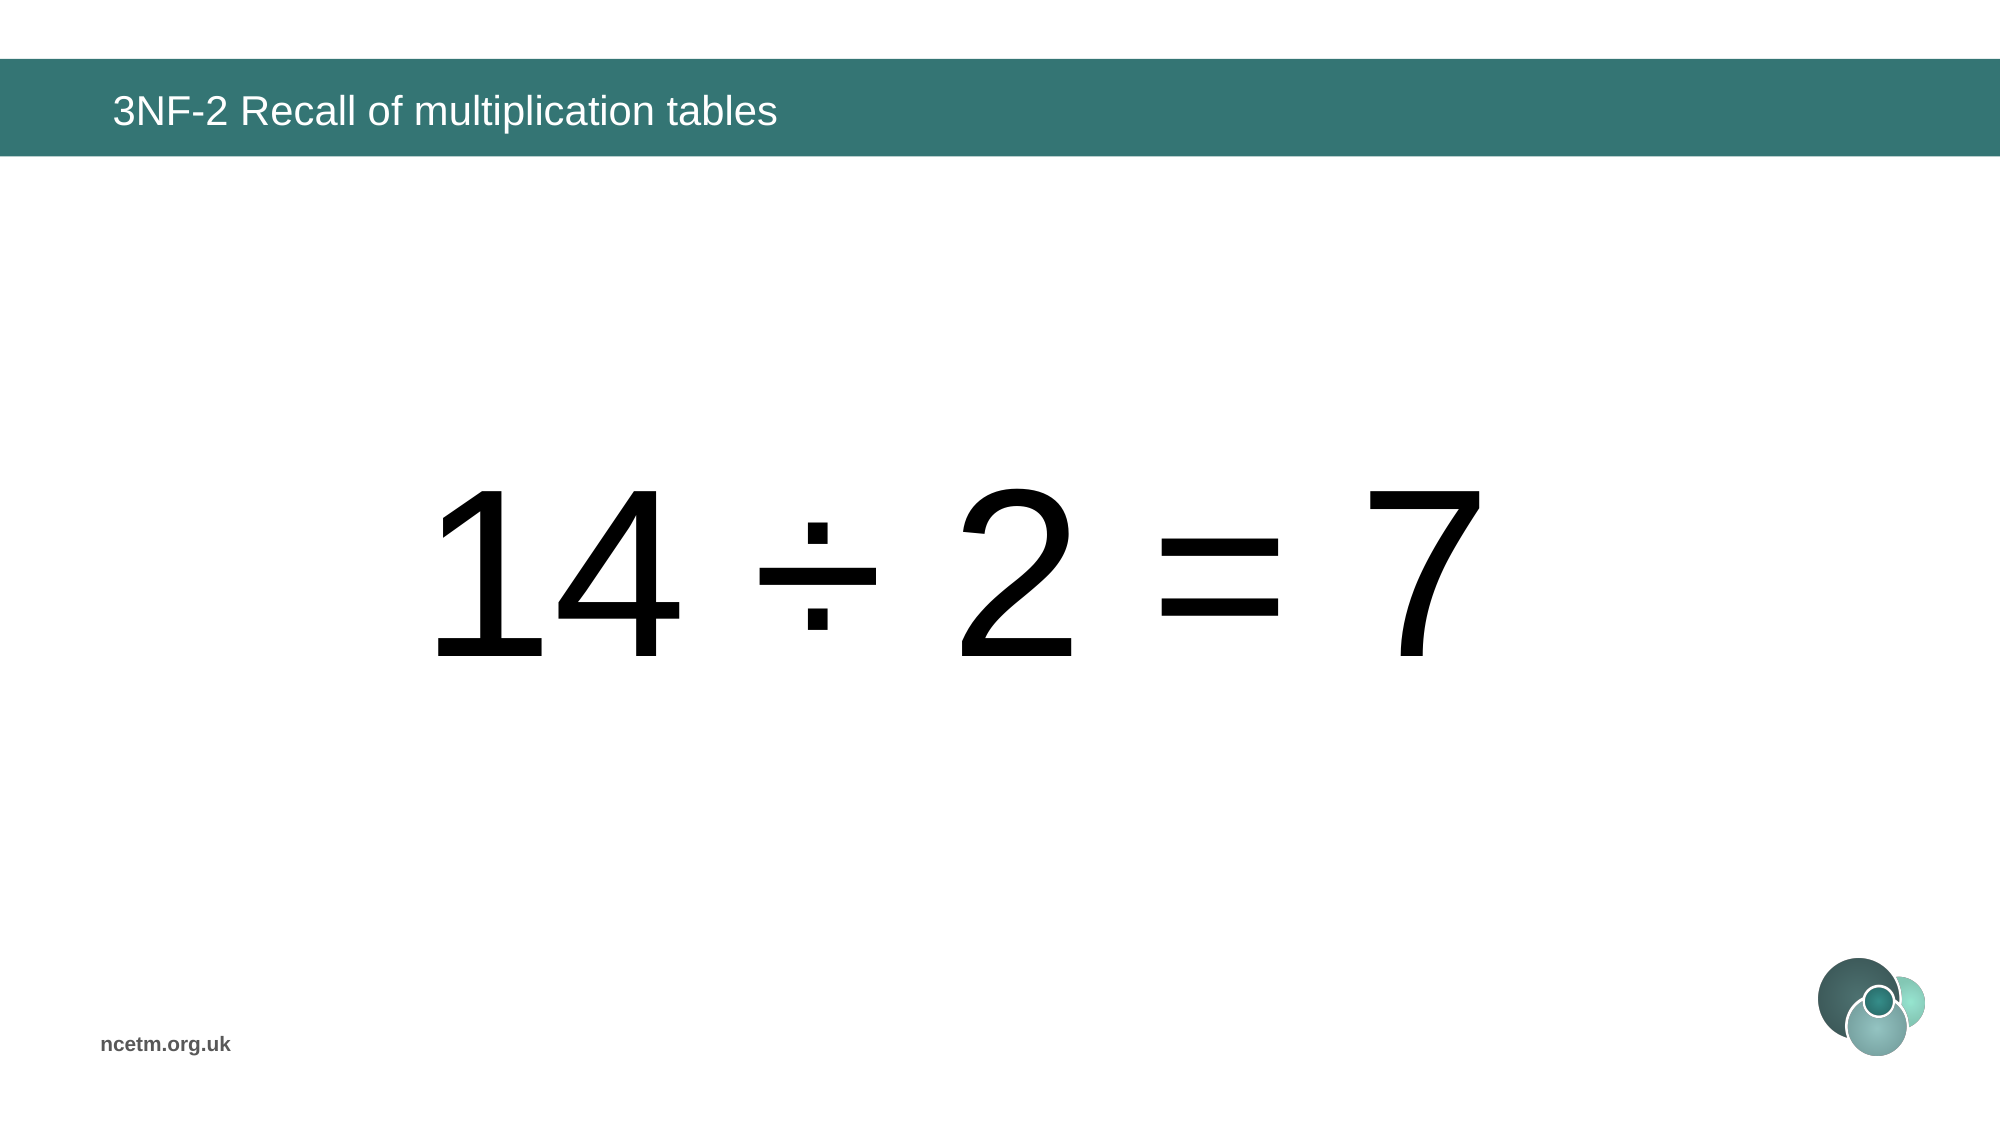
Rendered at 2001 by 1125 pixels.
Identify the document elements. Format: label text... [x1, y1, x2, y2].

title 3NF-2 Recall of multiplication tables [97, 76, 1945, 147]
picture [1818, 958, 1925, 1056]
text_box 14 ÷ 2 = [405, 409, 1344, 712]
text_box 7 [1344, 409, 1508, 712]
